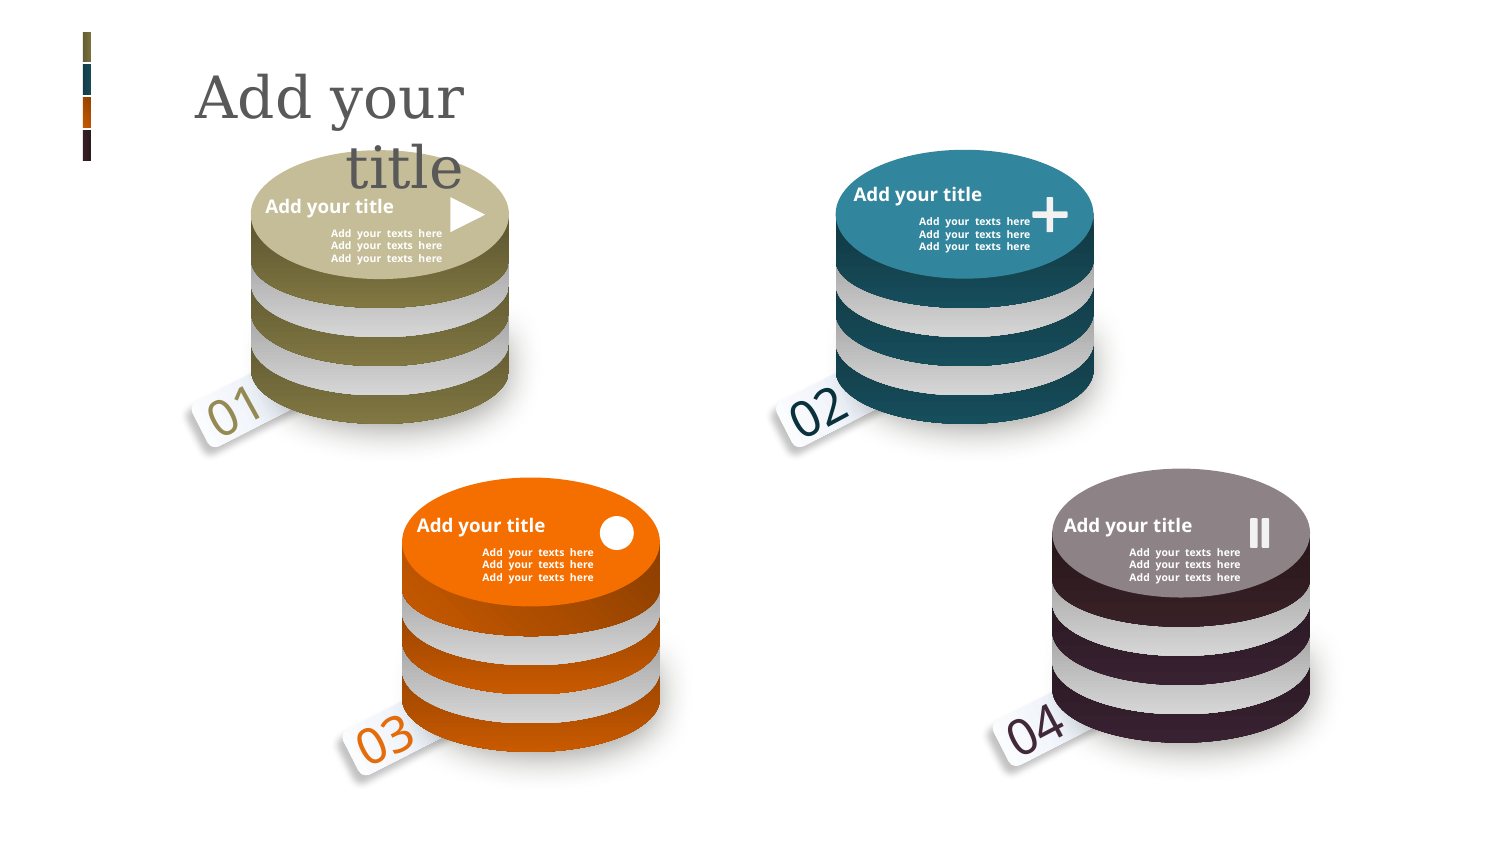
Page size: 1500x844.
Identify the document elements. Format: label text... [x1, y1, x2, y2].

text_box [339, 477, 661, 777]
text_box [989, 468, 1311, 767]
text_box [82, 31, 92, 161]
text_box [189, 149, 510, 448]
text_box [771, 149, 1094, 449]
text_box Add your title [76, 53, 479, 208]
